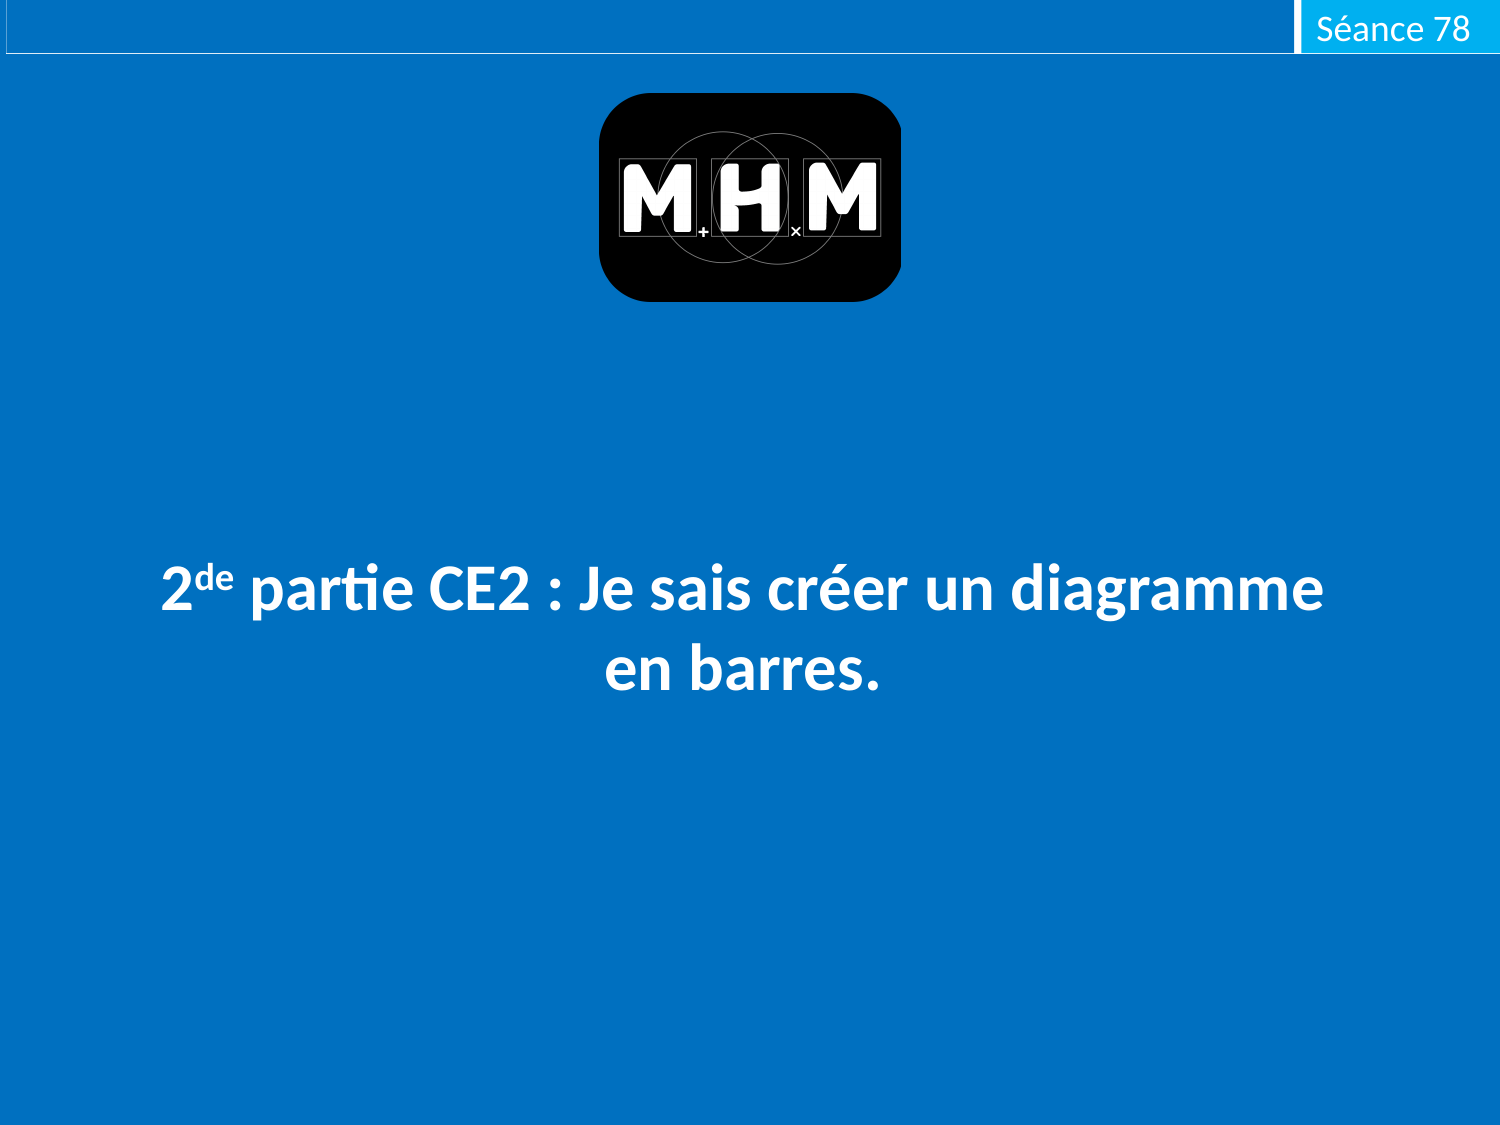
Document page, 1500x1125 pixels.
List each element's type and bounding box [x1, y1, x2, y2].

text_box [0, 54, 1500, 1125]
